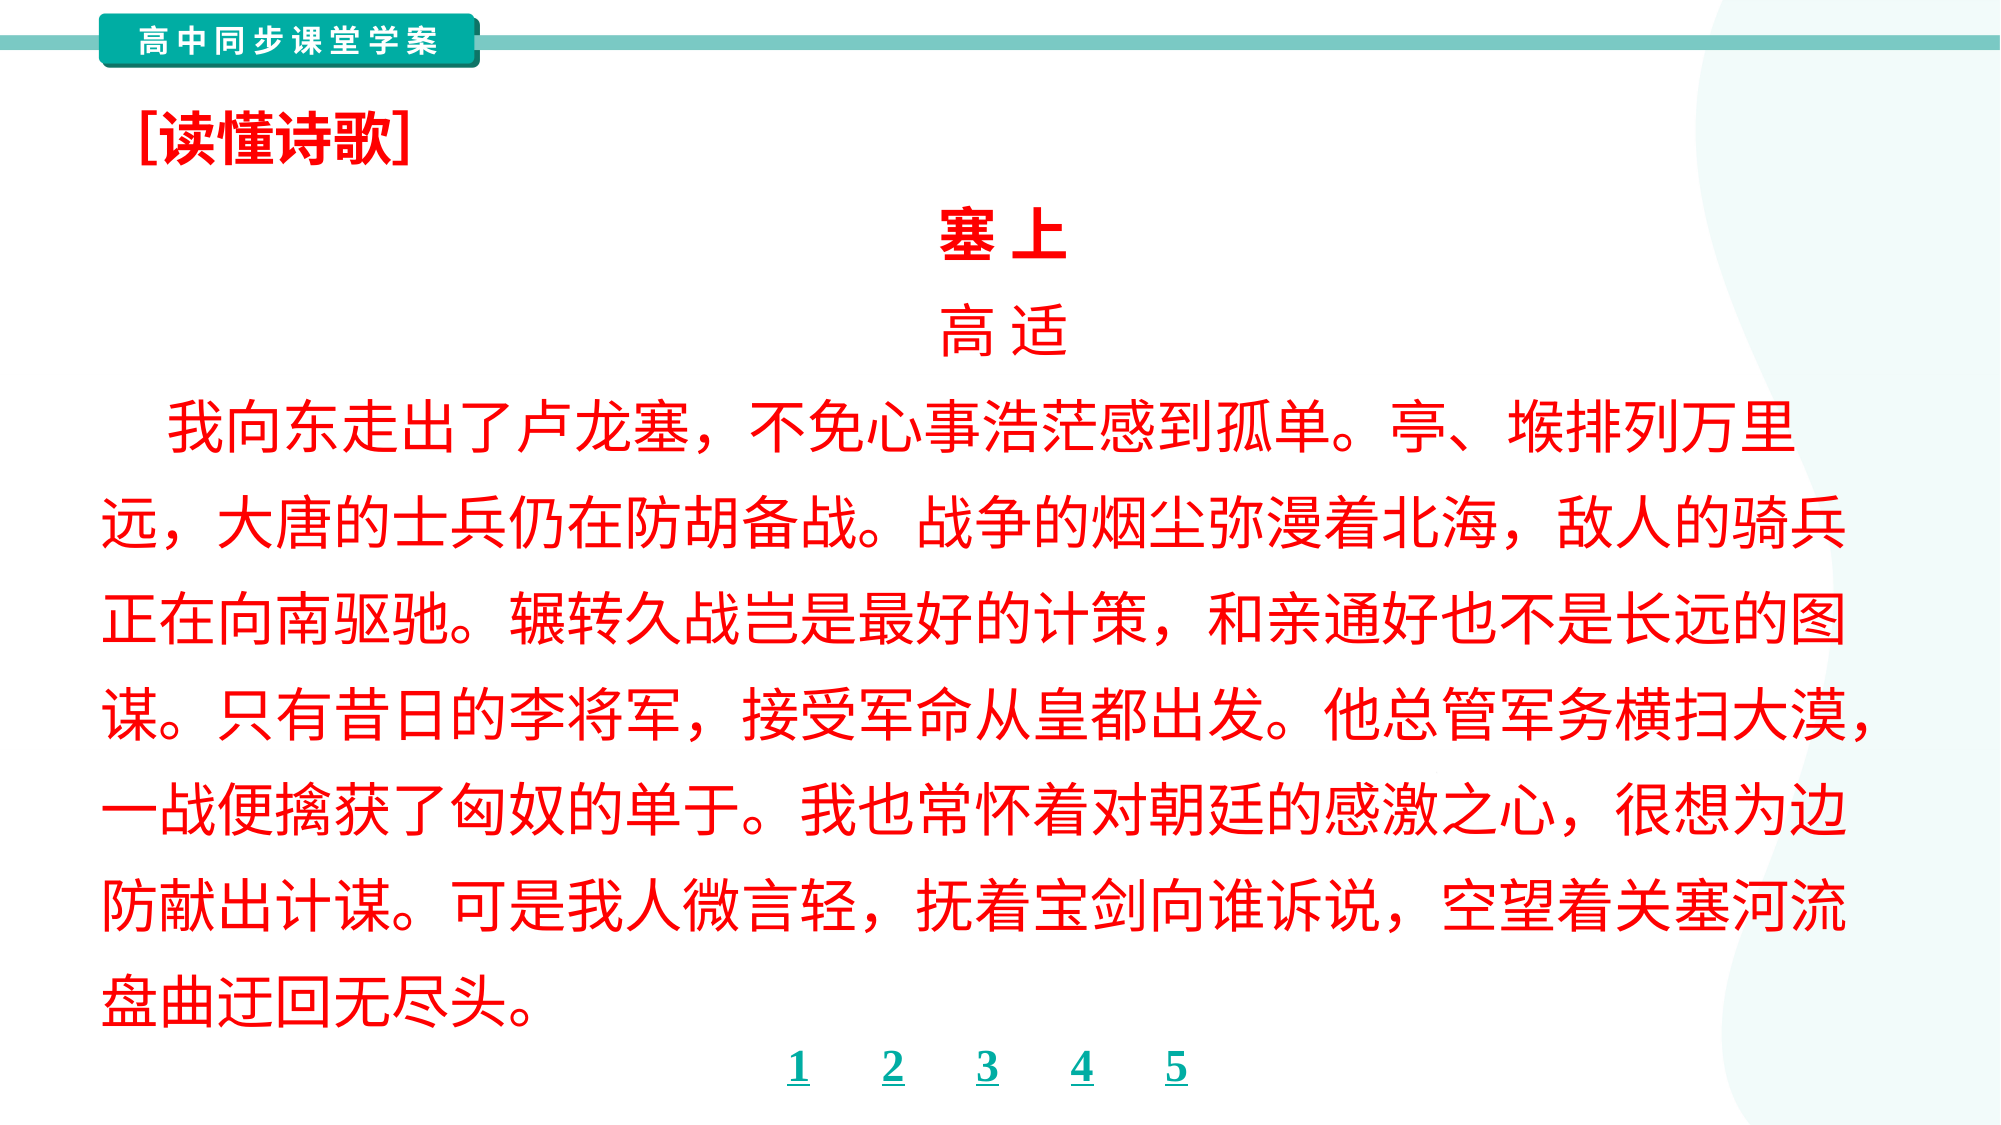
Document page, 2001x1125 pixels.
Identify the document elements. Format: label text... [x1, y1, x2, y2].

picture [0, 0, 2000, 1125]
text_box ［读懂诗歌］ 塞 上 高 适 我向东走出了卢龙塞，不免心事浩茫感到孤单。亭、堠排列万里 远，大唐的士兵仍在防胡备战。战争的烟尘弥漫着北海，敌人的骑兵 正在向南驱驰。辗转久战岂是最好的计策，和亲通好也不是长远的图 谋。只有昔日的李将军，接受军命从皇都出发。他总管军务横扫大漠， 一战便擒获了匈奴的单于。我也常怀着对朝廷的感激之心，很想为边 防献出计谋。可是我人微言轻，抚着宝剑向谁诉说，空望着关塞河流 盘曲迂回无尽头。 [100, 76, 1899, 1036]
